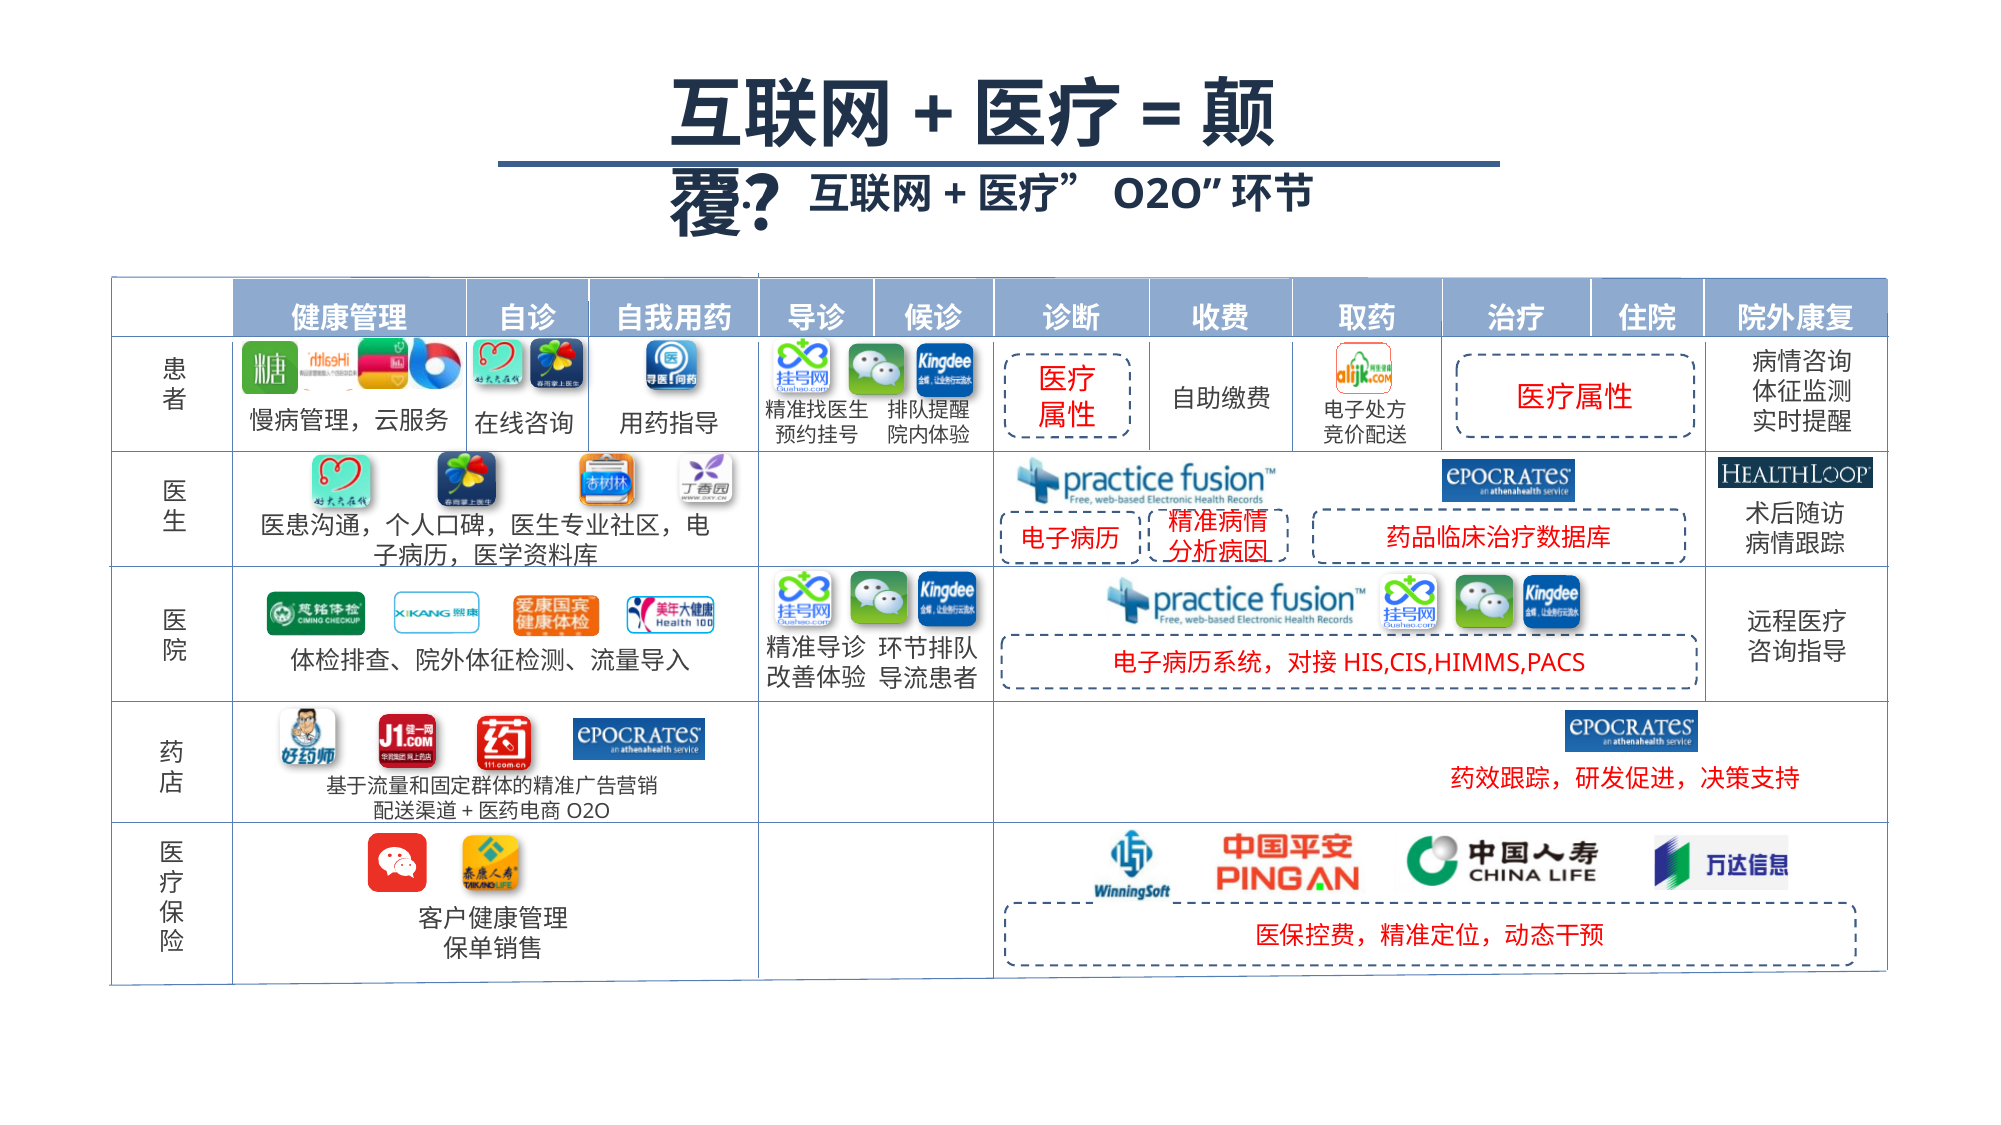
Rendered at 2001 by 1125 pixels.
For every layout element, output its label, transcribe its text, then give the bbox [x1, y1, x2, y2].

table_header 取药 [1293, 279, 1442, 336]
table_header 诊断 [995, 279, 1149, 336]
table_header 自诊 [467, 279, 588, 336]
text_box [112, 971, 232, 986]
table_header 健康管理 [233, 279, 466, 336]
table_header 自我用药 [590, 279, 758, 336]
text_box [233, 337, 1873, 971]
text_box 药店 [145, 729, 200, 804]
table_header 收费 [1150, 279, 1292, 336]
text_box 医生 [147, 468, 202, 543]
table_header 治疗 [1443, 279, 1590, 336]
text_box 医院 [147, 597, 203, 672]
table_header 院外康复 [1705, 279, 1888, 336]
table_header 住院 [1592, 279, 1703, 336]
table_header 候诊 [875, 279, 993, 336]
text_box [233, 971, 1887, 986]
text_box 患者 [147, 346, 202, 422]
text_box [497, 65, 1500, 268]
text_box 医疗保险 [145, 828, 200, 964]
table_header 导诊 [760, 279, 873, 336]
